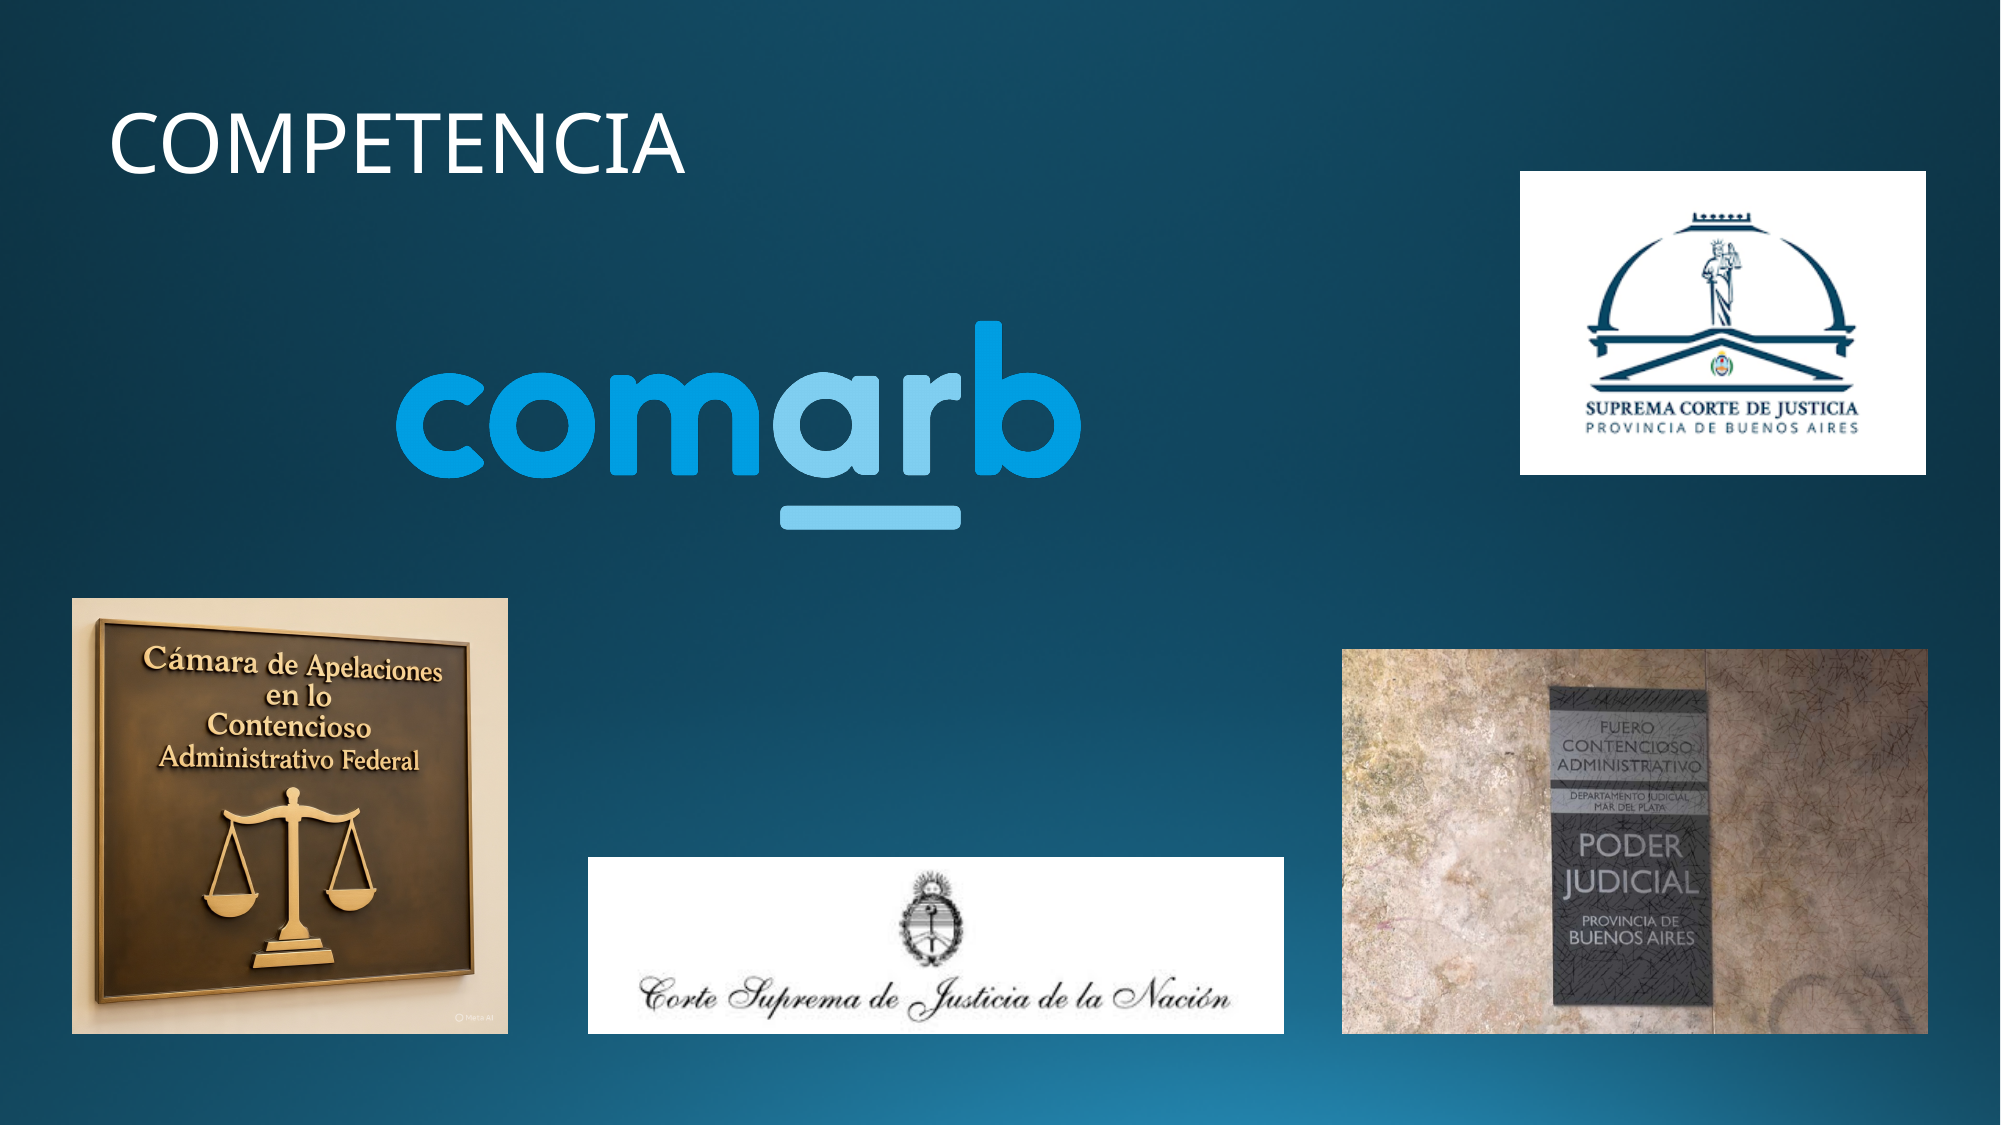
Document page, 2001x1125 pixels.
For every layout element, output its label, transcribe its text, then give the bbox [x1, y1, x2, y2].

text_box COMPETENCIA [92, 83, 701, 199]
picture [0, 0, 2001, 1125]
